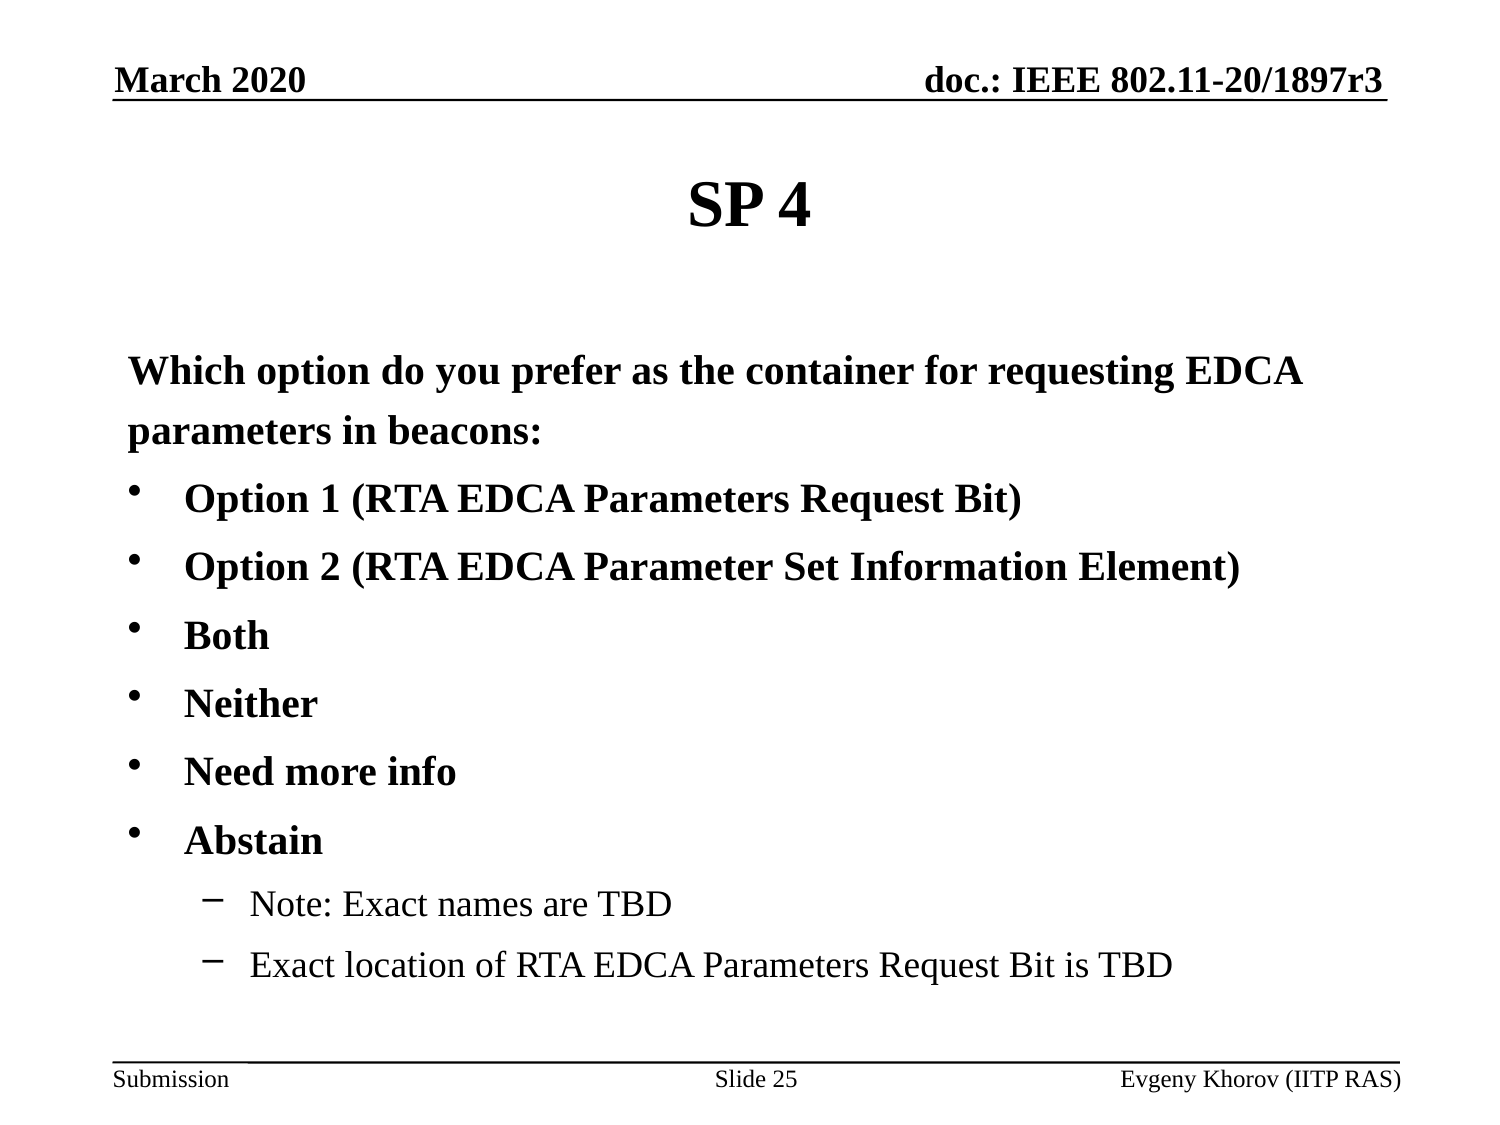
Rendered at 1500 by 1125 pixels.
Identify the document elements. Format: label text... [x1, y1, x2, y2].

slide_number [114, 54, 309, 101]
footer Evgeny Khorov (IITP RAS) [949, 1061, 1402, 1093]
title SP 4 [112, 112, 1388, 288]
list Which option do you prefer as the container for requesting EDCA parameters in beacons: Option 1 (RTA EDCA Parameters Request Bit) Option 2 (RTA EDCA Parameter Set Information Element) Both Neither Need more info Abstain Note: Exact names are TBD Exact location of RTA EDCA Parameters Request Bit is TBD [112, 324, 1388, 1001]
slide_number Slide 25 [712, 1061, 800, 1093]
